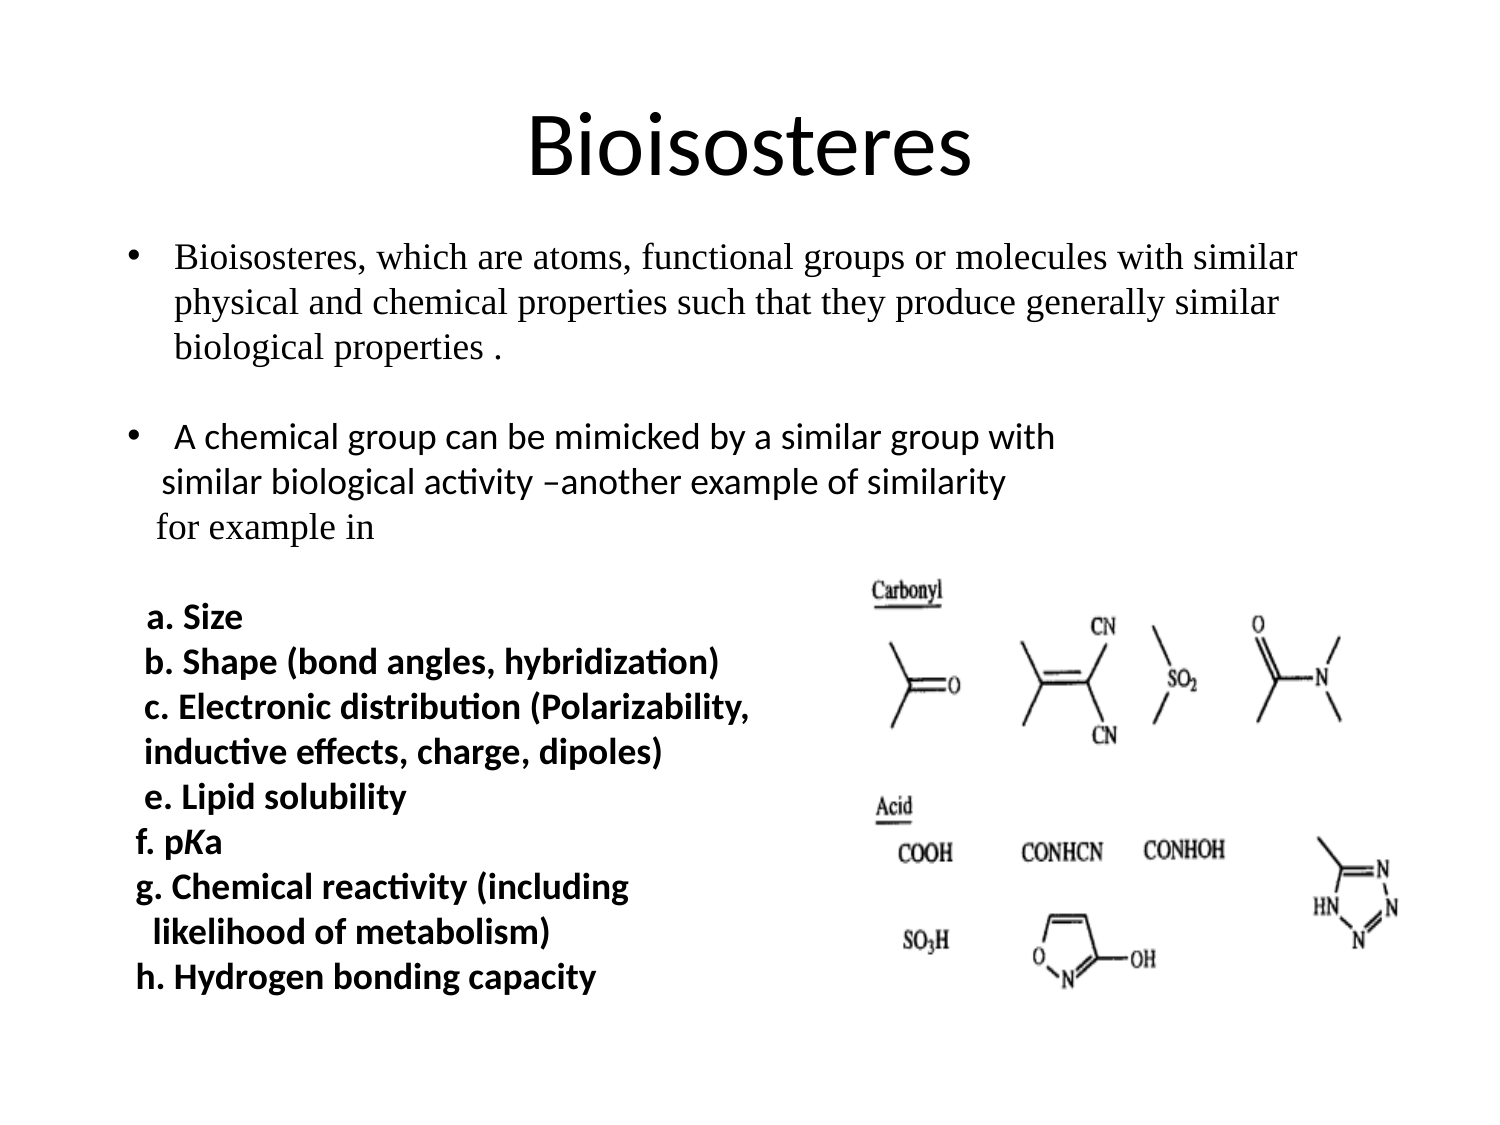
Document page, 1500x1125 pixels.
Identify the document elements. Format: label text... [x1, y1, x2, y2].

text_box Bioisosteres, which are atoms, functional groups or molecules with similar physical and chemical properties such that they produce generally similar biological properties . A chemical group can be mimicked by a similar group with similar biological activity –another example of similarity for example in a. Size b. Shape (bond angles, hybridization) c. Electronic distribution (Polarizability, inductive effects, charge, dipoles) e. Lipid solubility f. pKa g. Chemical reactivity (including likelihood of metabolism) h. Hydrogen bonding capacity [112, 224, 1375, 1005]
title Bioisosteres [75, 45, 1425, 233]
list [838, 562, 1463, 1013]
